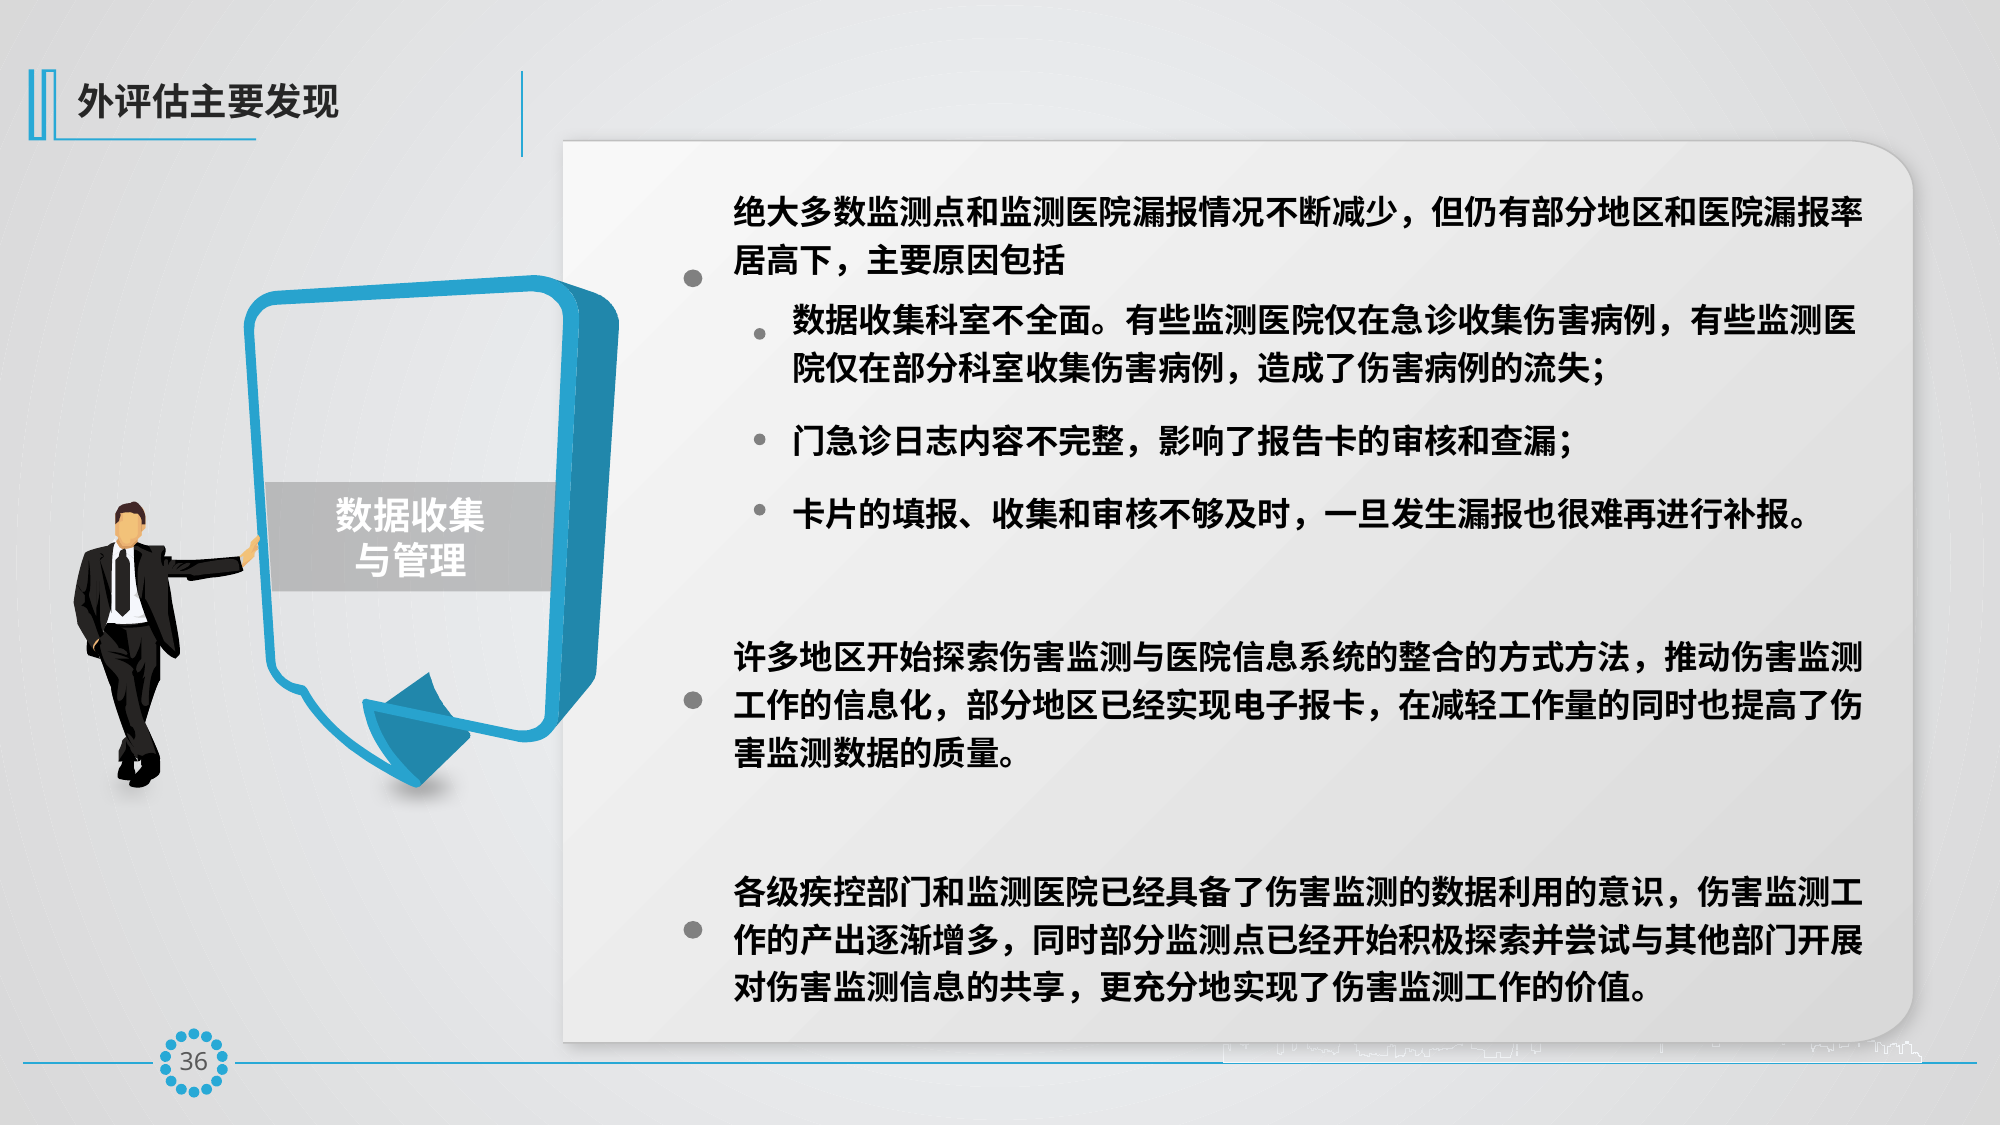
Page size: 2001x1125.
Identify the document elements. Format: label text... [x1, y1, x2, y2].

slide_number 35 [169, 1044, 218, 1086]
text_box 外评估主要发现 [62, 70, 368, 130]
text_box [61, 140, 1915, 1044]
